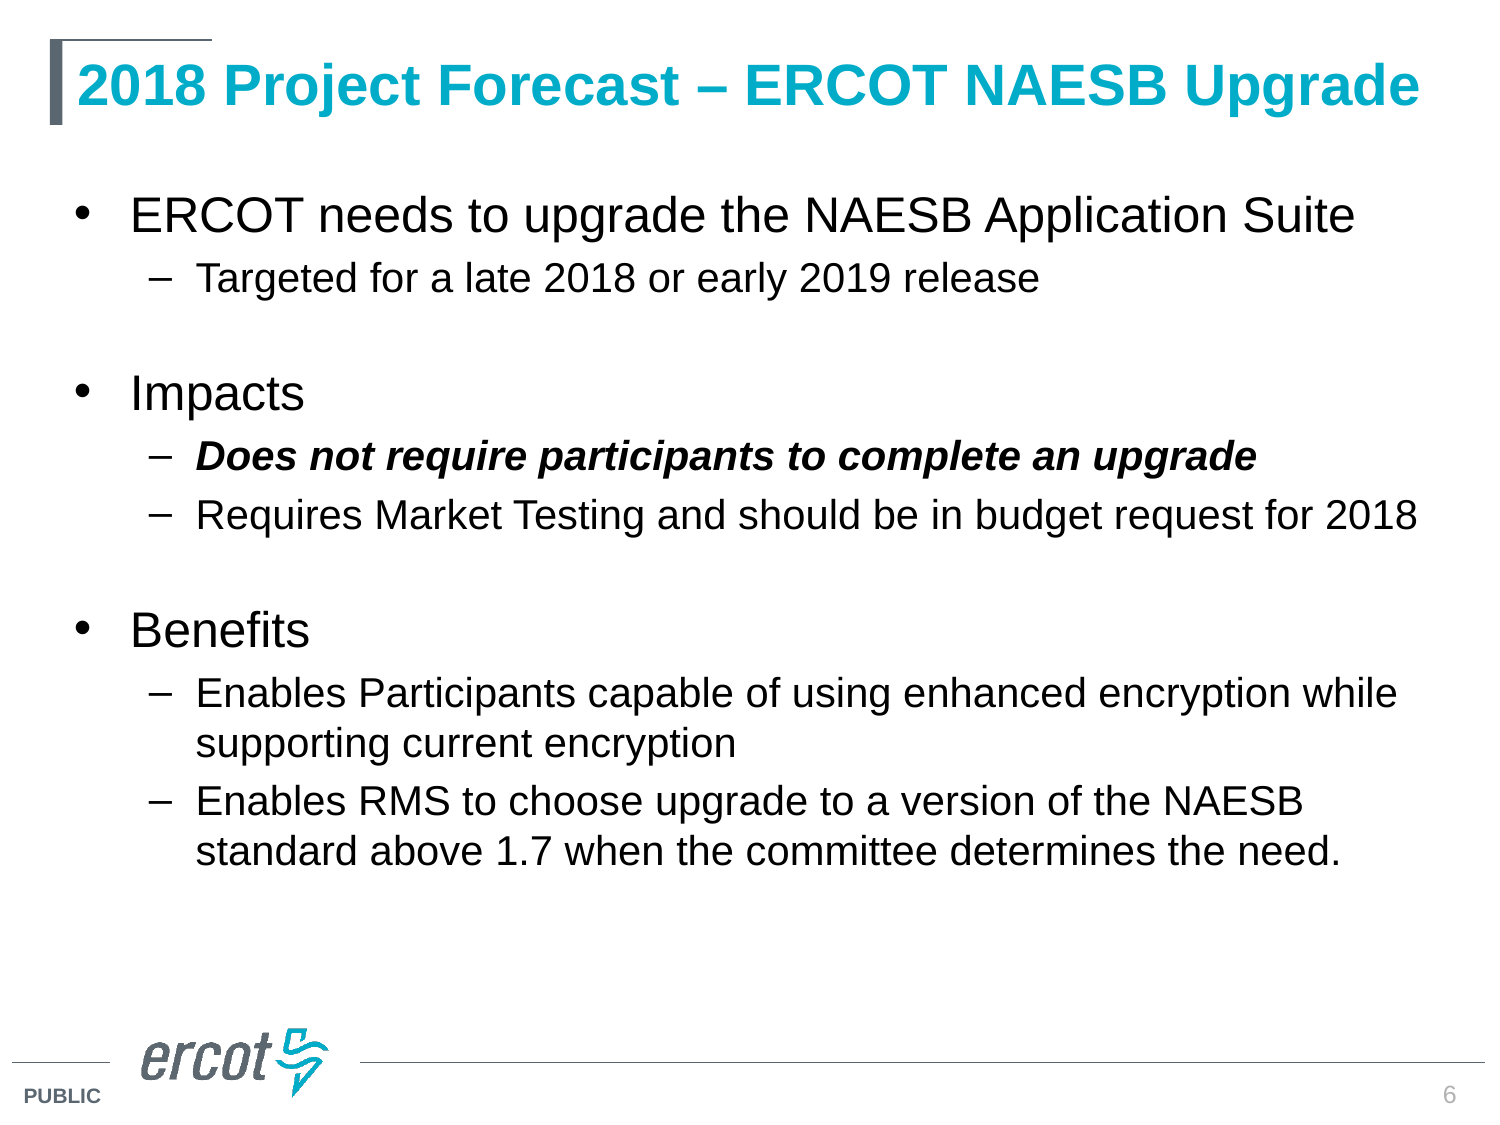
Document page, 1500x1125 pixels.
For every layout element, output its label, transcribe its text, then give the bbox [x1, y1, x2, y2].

slide_number 6 [1412, 1076, 1488, 1112]
title 2018 Project Forecast – ERCOT NAESB Upgrade [62, 39, 1450, 138]
picture [137, 1024, 332, 1100]
list ERCOT needs to upgrade the NAESB Application Suite Targeted for a late 2018 or early 2019 release Impacts Does not require participants to complete an upgrade Requires Market Testing and should be in budget request for 2018 Benefits Enables Participants capable of using enhanced encryption while supporting current encryption Enables RMS to choose upgrade to a version of the NAESB standard above 1.7 when the committee determines the need. [58, 174, 1459, 884]
